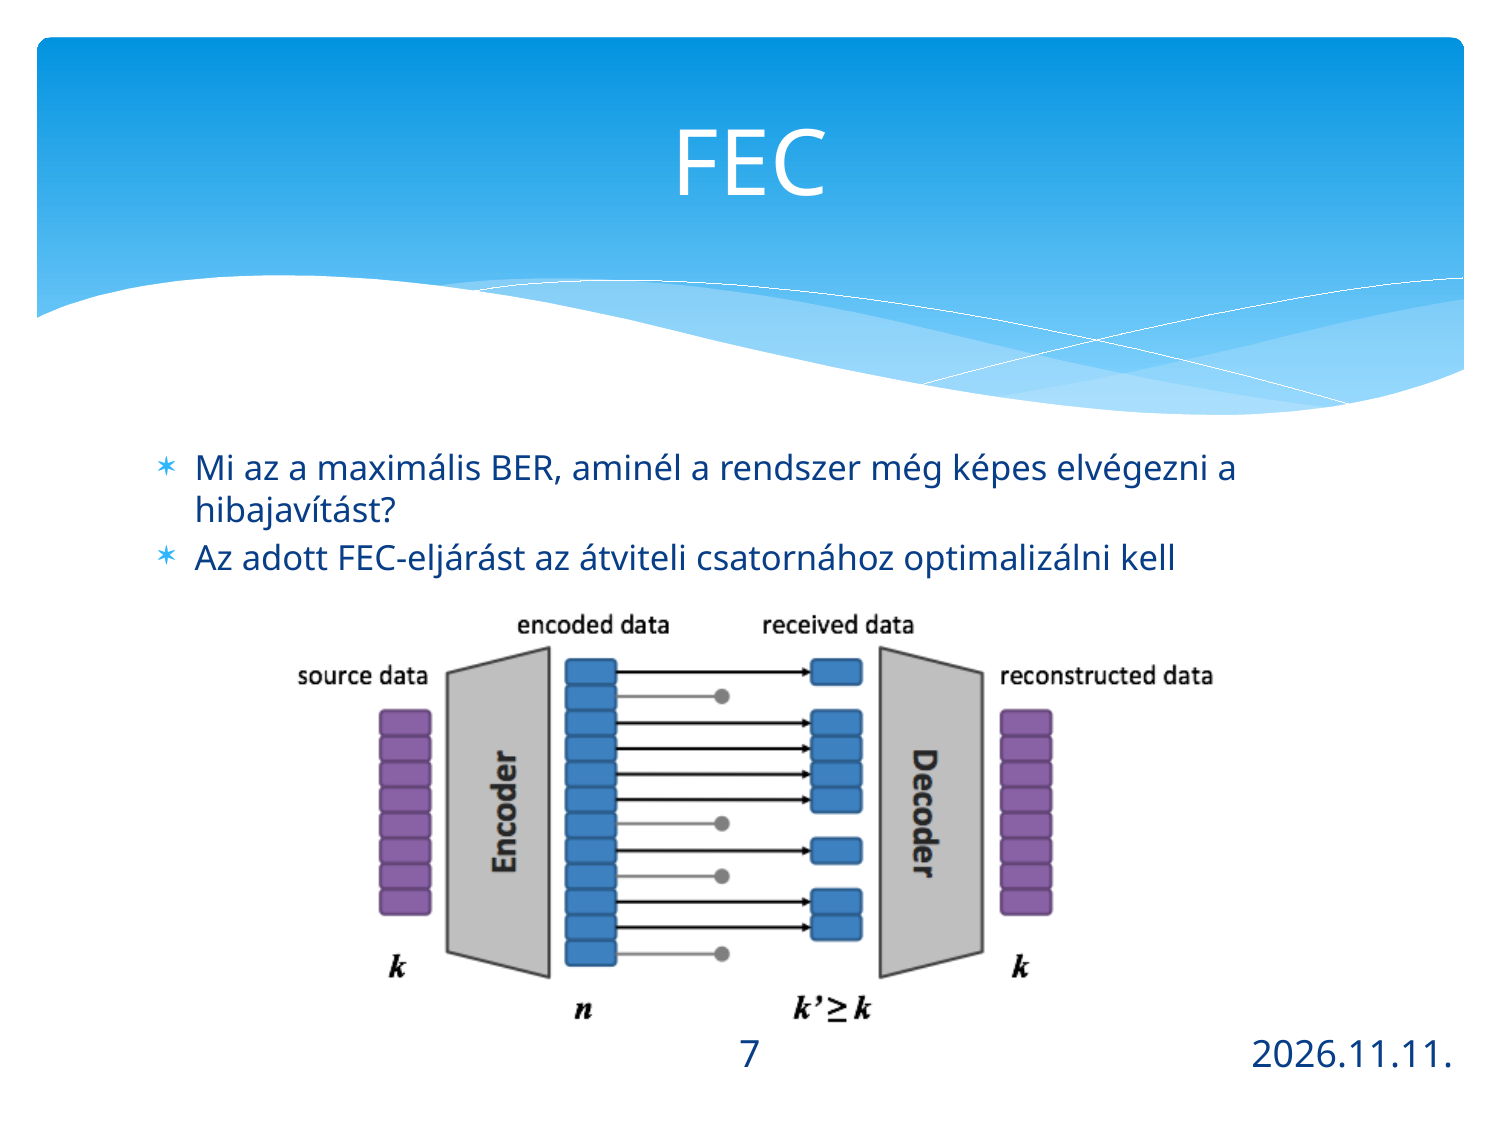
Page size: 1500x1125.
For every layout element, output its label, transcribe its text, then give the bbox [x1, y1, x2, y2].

list Mi az a maximális BER, aminél a rendszer még képes elvégezni a hibajavítást? Az adott FEC-eljárást az átviteli csatornához optimalizálni kell [143, 438, 1359, 587]
title FEC [75, 55, 1425, 261]
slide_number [847, 1025, 1469, 1086]
slide_number 7 [654, 1042, 846, 1086]
picture [284, 597, 1230, 1033]
